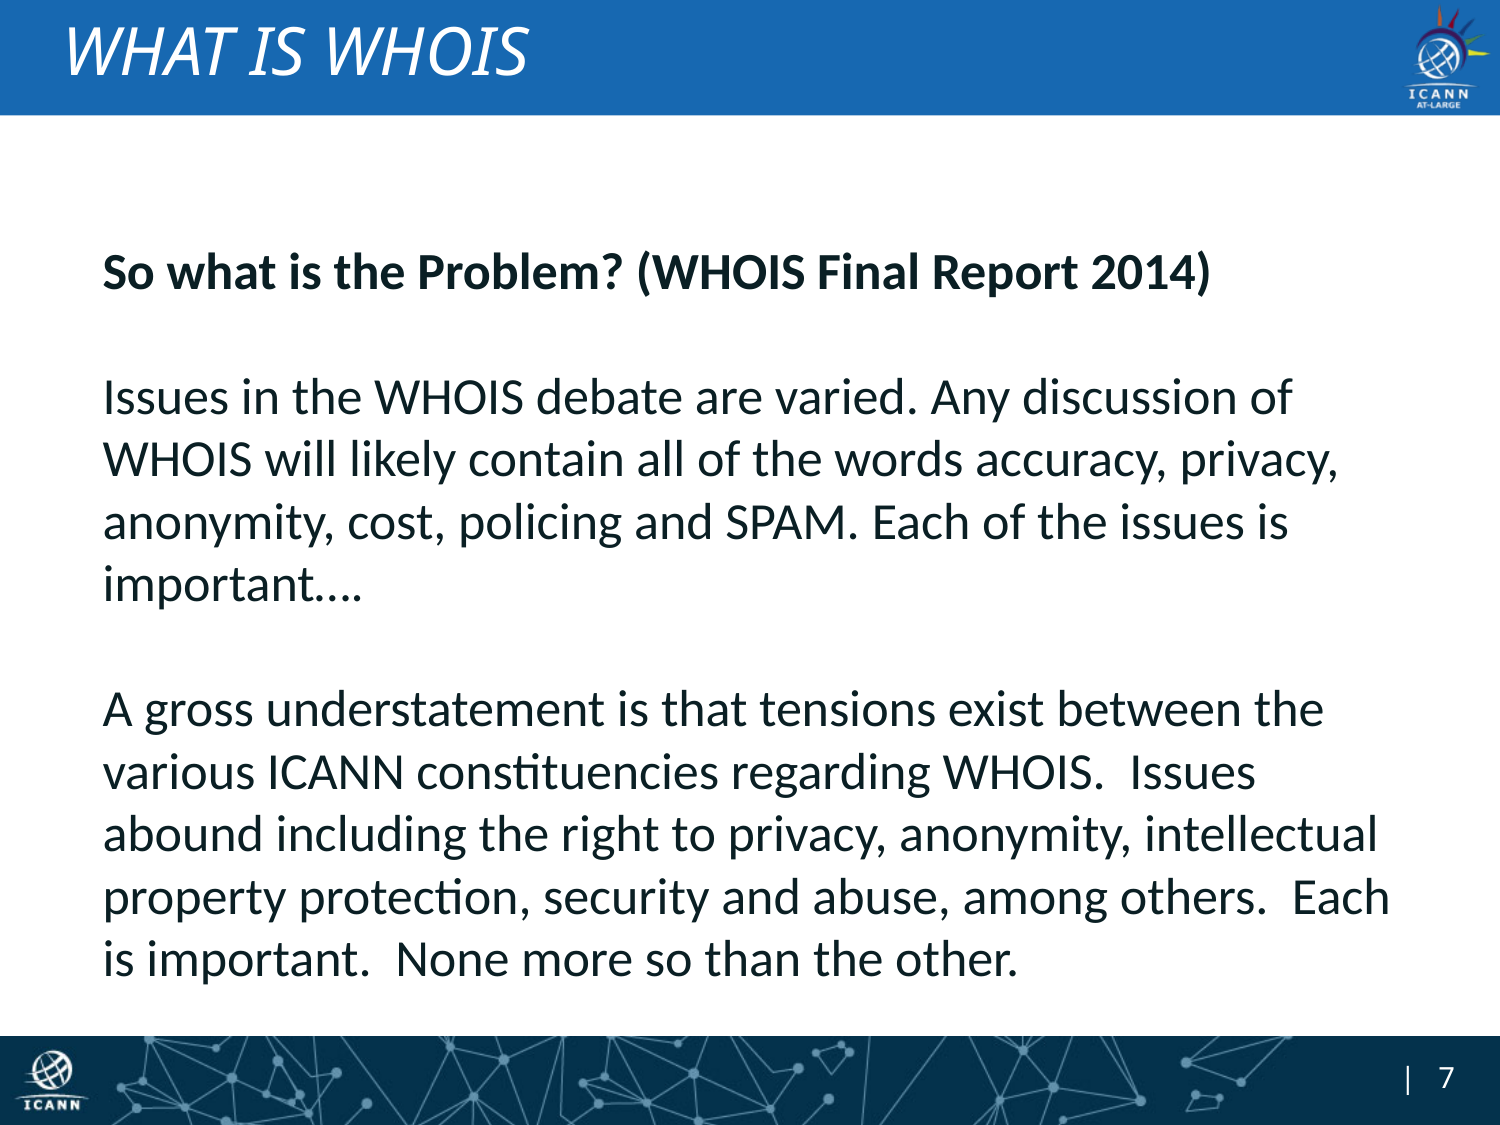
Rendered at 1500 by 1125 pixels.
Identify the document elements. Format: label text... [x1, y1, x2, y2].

title WHAT IS WHOIS [1493, 0, 1500, 116]
picture [1389, 0, 1493, 112]
picture [0, 1036, 87, 1125]
picture [1417, 1036, 1500, 1125]
title WHAT IS WHOIS [0, 0, 1388, 116]
text_box So what is the Problem? (WHOIS Final Report 2014) Issues in the WHOIS debate are varied. Any discussion of WHOIS will likely contain all of the words accuracy, privacy, anonymity, cost, policing and SPAM. Each of the issues is important…. A gross understatement is that tensions exist between the various ICANN constituencies regarding WHOIS. Issues abound including the right to privacy, anonymity, intellectual property protection, security and abuse, among others. Each is important. None more so than the other. [87, 230, 1417, 1125]
